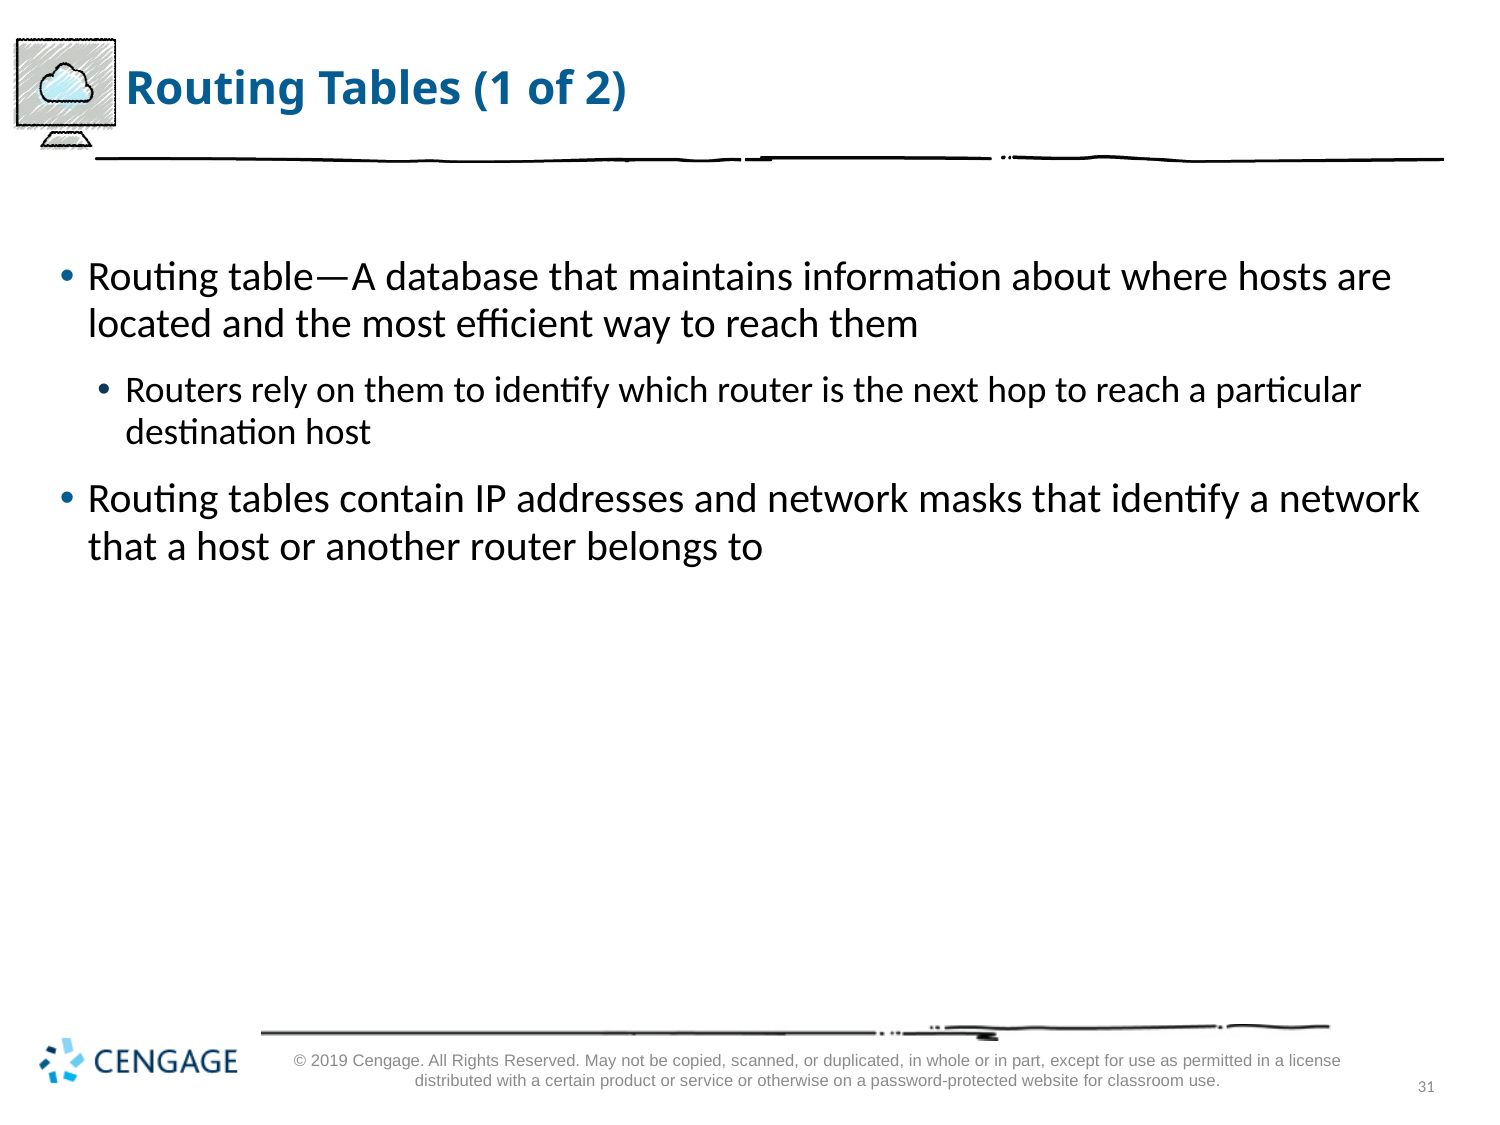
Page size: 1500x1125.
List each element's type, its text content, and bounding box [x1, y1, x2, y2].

footer © 2019 Cengage. All Rights Reserved. May not be copied, scanned, or duplicated, in whole or in part, except for use as permitted in a license distributed with a certain product or service or otherwise on a password-protected website for classroom use. [262, 1050, 1375, 1091]
picture [13, 36, 117, 151]
picture [95, 155, 1444, 163]
list Routing table—A database that maintains information about where hosts are located and the most efficient way to reach them Routers rely on them to identify which router is the next hop to reach a particular destination host Routing tables contain IP addresses and network masks that identify a network that a host or another router belongs to [59, 252, 1441, 573]
title Routing Tables (1 of 2) [125, 66, 1442, 116]
picture [261, 1024, 1331, 1041]
picture [19, 1024, 250, 1096]
